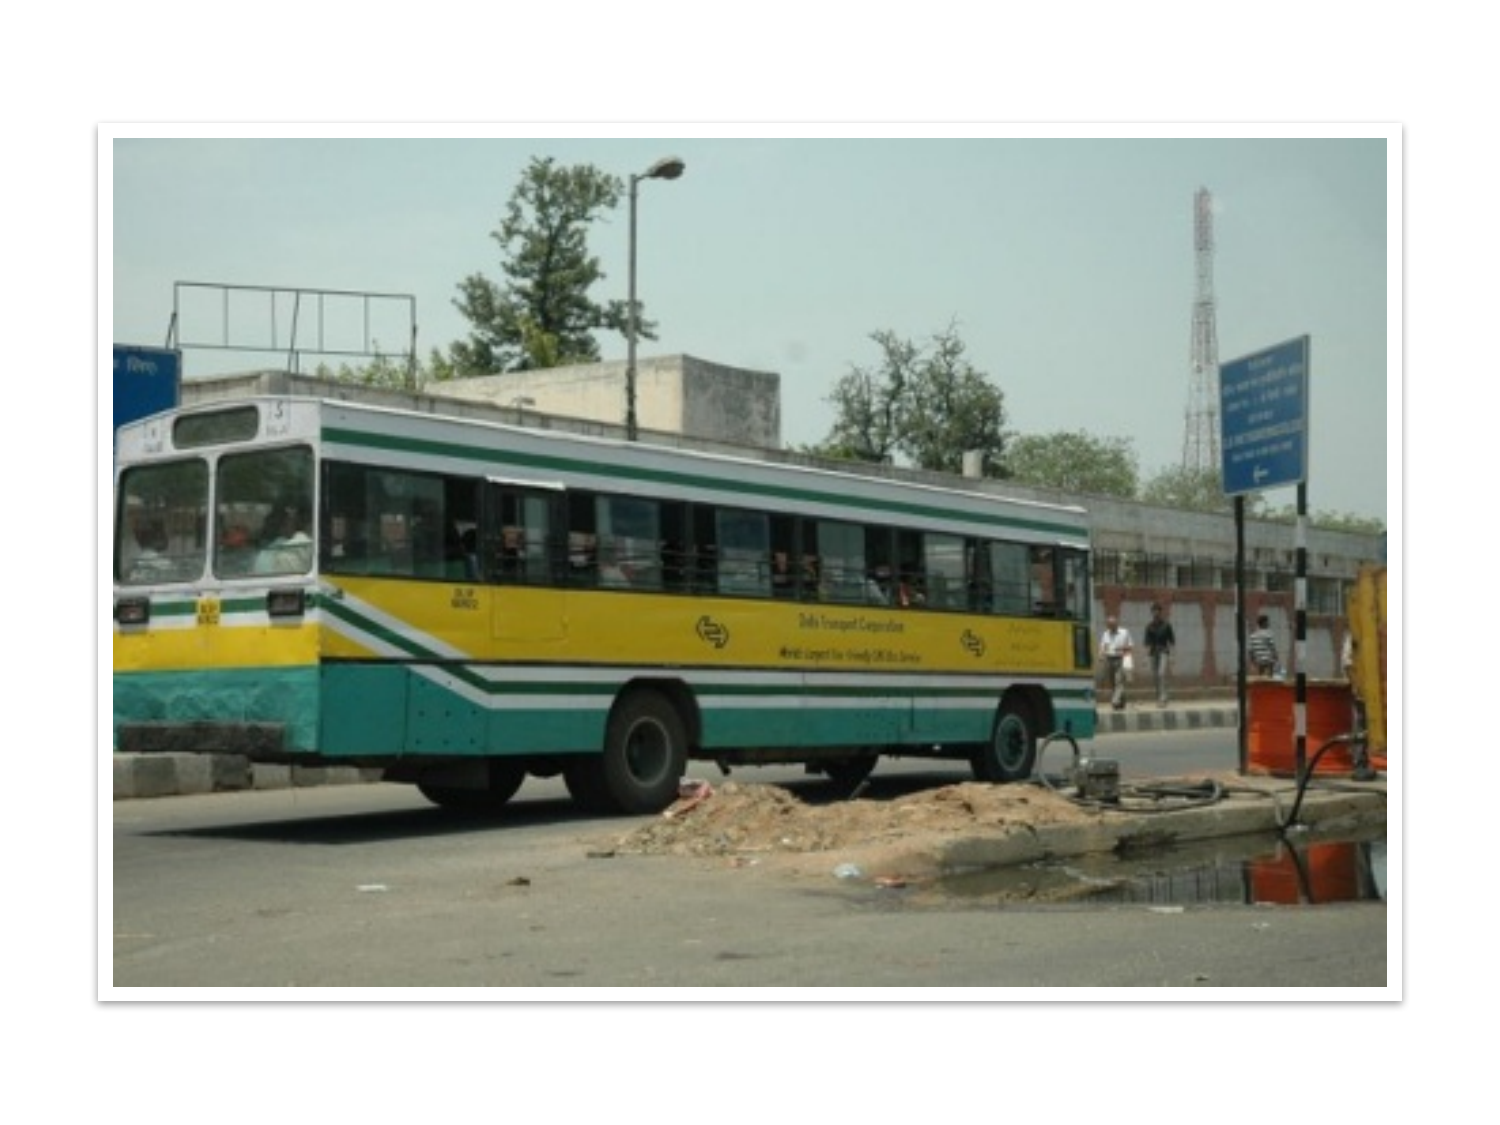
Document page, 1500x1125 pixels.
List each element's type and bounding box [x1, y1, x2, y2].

picture [112, 137, 1388, 987]
